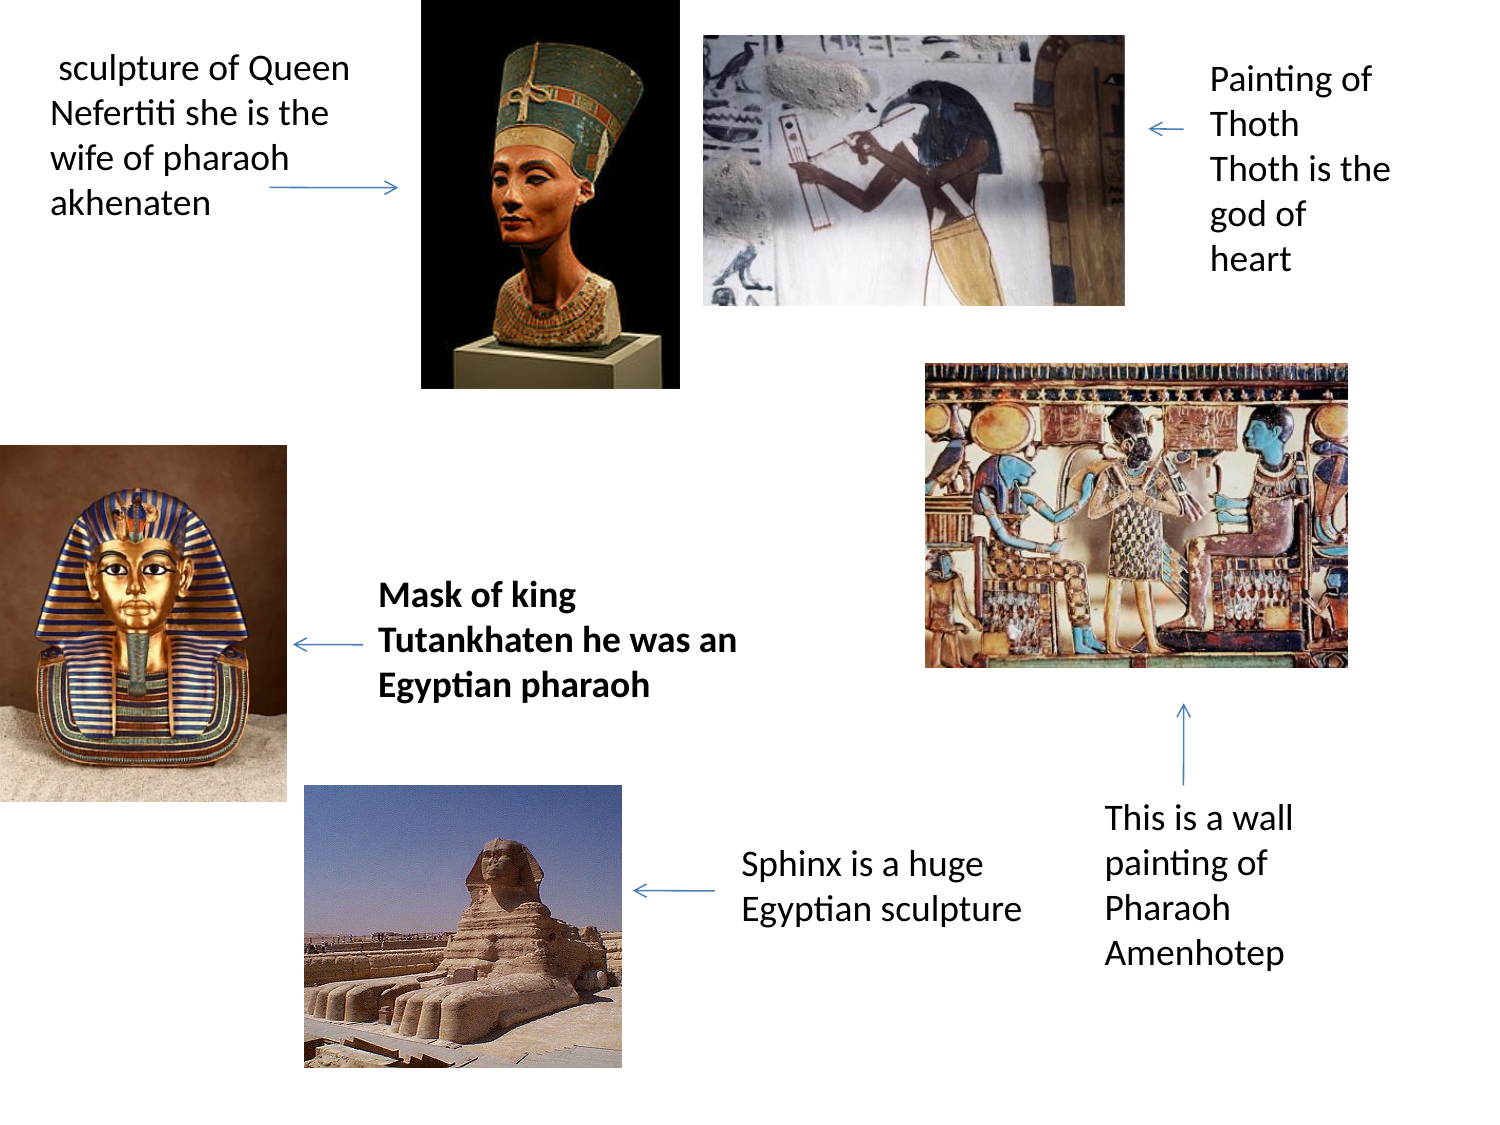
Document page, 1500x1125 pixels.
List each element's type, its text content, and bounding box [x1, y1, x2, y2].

picture [0, 445, 287, 803]
picture [702, 34, 1126, 306]
text_box sculpture of Queen Nefertiti she is the wife of pharaoh akhenaten [35, 35, 387, 230]
text_box Painting of Thoth Thoth is the god of heart [1195, 46, 1407, 287]
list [421, 0, 680, 389]
text_box Sphinx is a huge Egyptian sculpture [726, 831, 1067, 937]
text_box This is a wall painting of Pharaoh Amenhotep [1089, 785, 1348, 980]
text_box Mask of king Tutankhaten he was an Egyptian pharaoh [363, 562, 762, 713]
picture [925, 363, 1348, 669]
picture [304, 784, 622, 1069]
